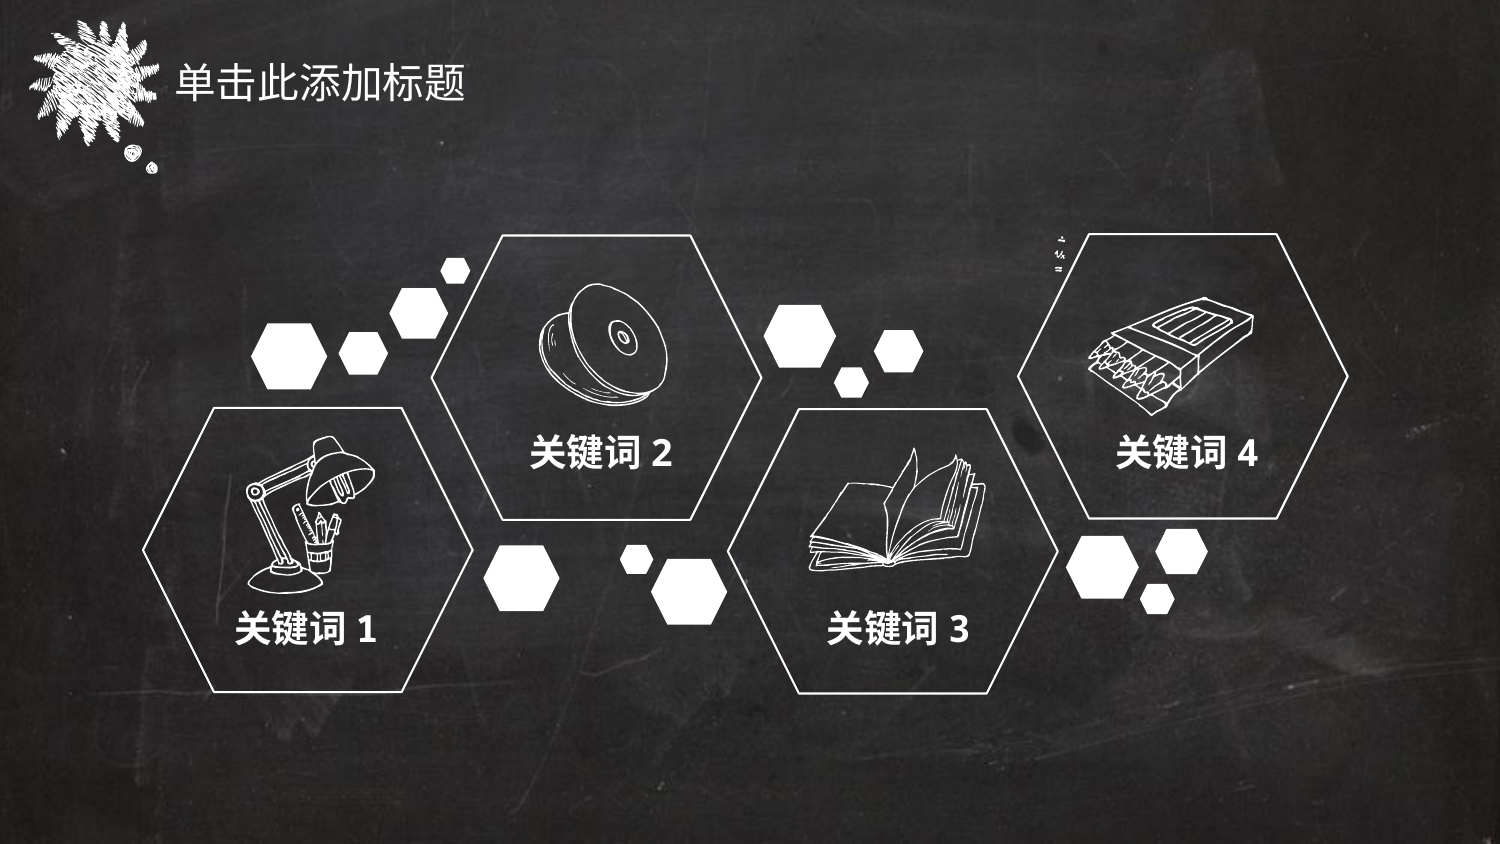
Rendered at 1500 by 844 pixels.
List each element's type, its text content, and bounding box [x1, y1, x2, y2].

text_box [763, 304, 837, 368]
text_box [808, 447, 986, 572]
text_box 关键词2 [499, 421, 703, 482]
text_box [873, 330, 924, 373]
picture [0, 0, 1500, 844]
text_box [619, 544, 654, 574]
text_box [538, 283, 668, 407]
text_box 单击此添加标题 [163, 49, 561, 114]
text_box 关键词1 [204, 597, 409, 658]
text_box [440, 257, 471, 284]
text_box [1155, 528, 1208, 575]
text_box [650, 558, 728, 625]
text_box [833, 367, 869, 398]
text_box [1065, 535, 1139, 599]
text_box [483, 545, 560, 612]
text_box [29, 19, 160, 174]
text_box [389, 288, 449, 339]
text_box [142, 407, 473, 693]
text_box [338, 332, 388, 375]
text_box 关键词4 [1085, 421, 1289, 482]
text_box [1054, 236, 1255, 417]
text_box 关键词3 [796, 597, 1001, 658]
text_box [727, 409, 1058, 694]
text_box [245, 435, 376, 595]
text_box [431, 235, 762, 520]
text_box [1017, 234, 1348, 519]
text_box [1139, 583, 1175, 615]
text_box [250, 323, 328, 390]
